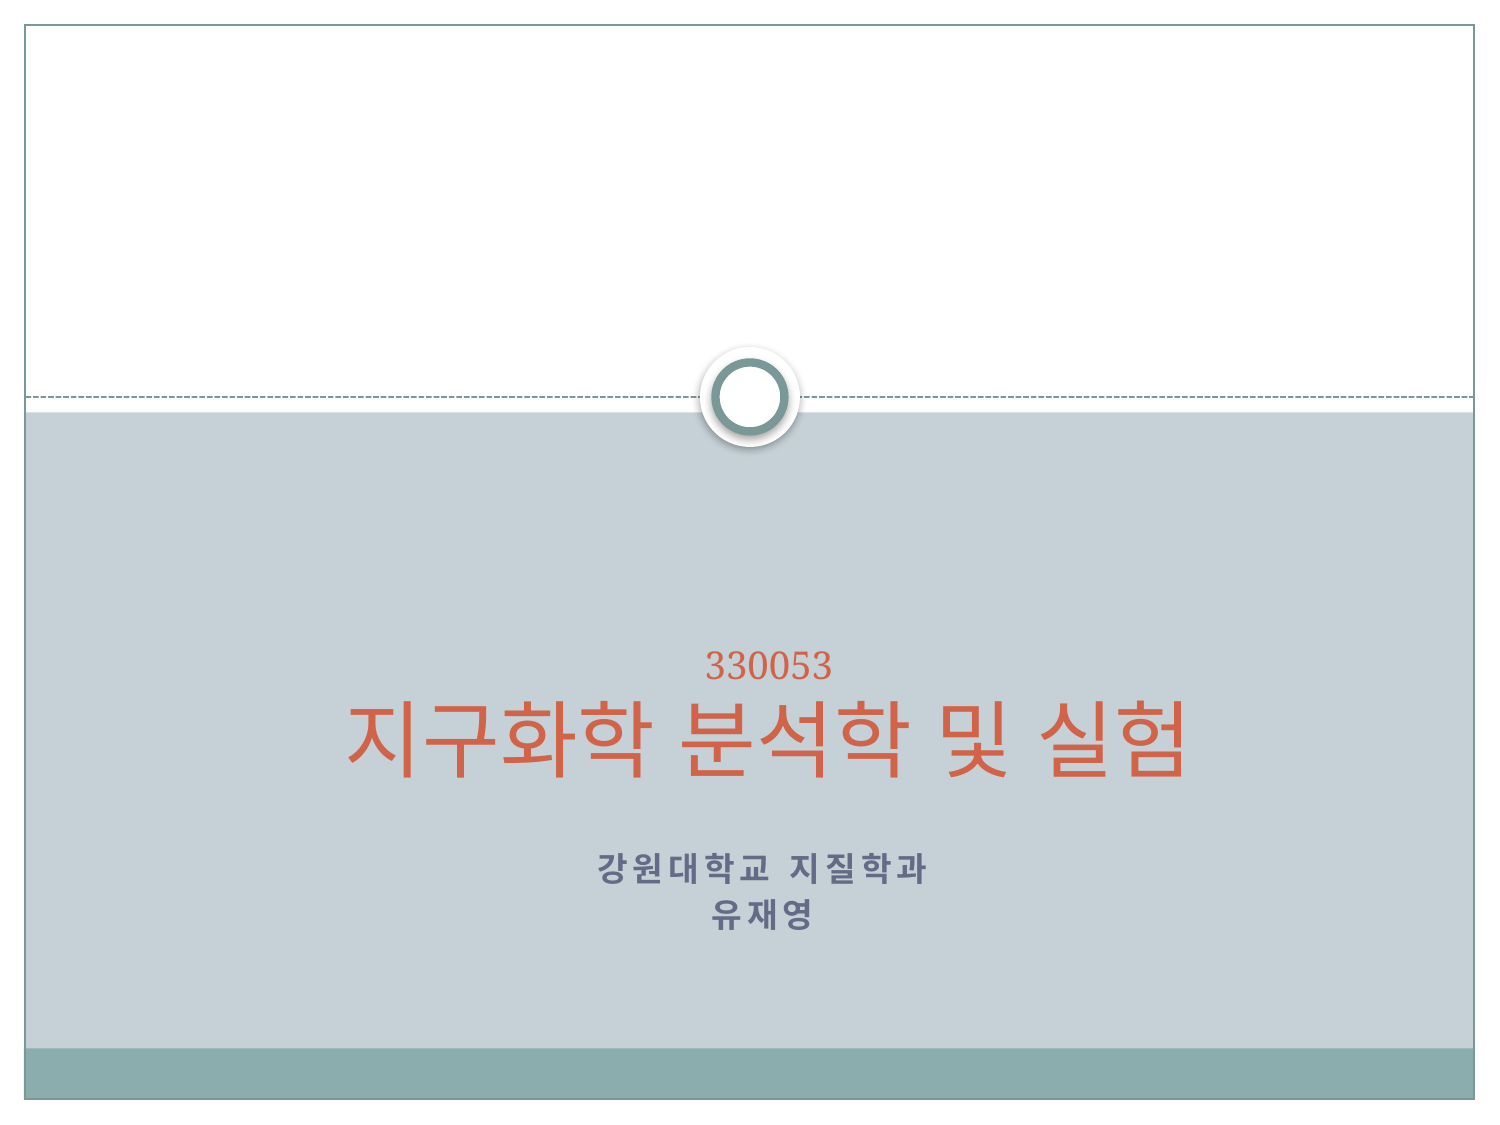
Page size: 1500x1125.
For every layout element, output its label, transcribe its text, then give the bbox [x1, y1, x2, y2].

subtitle 강원대학교 지질학과 유재영 [200, 840, 1325, 1024]
title 330053 지구화학 분석학 및 실험 [206, 633, 1332, 796]
